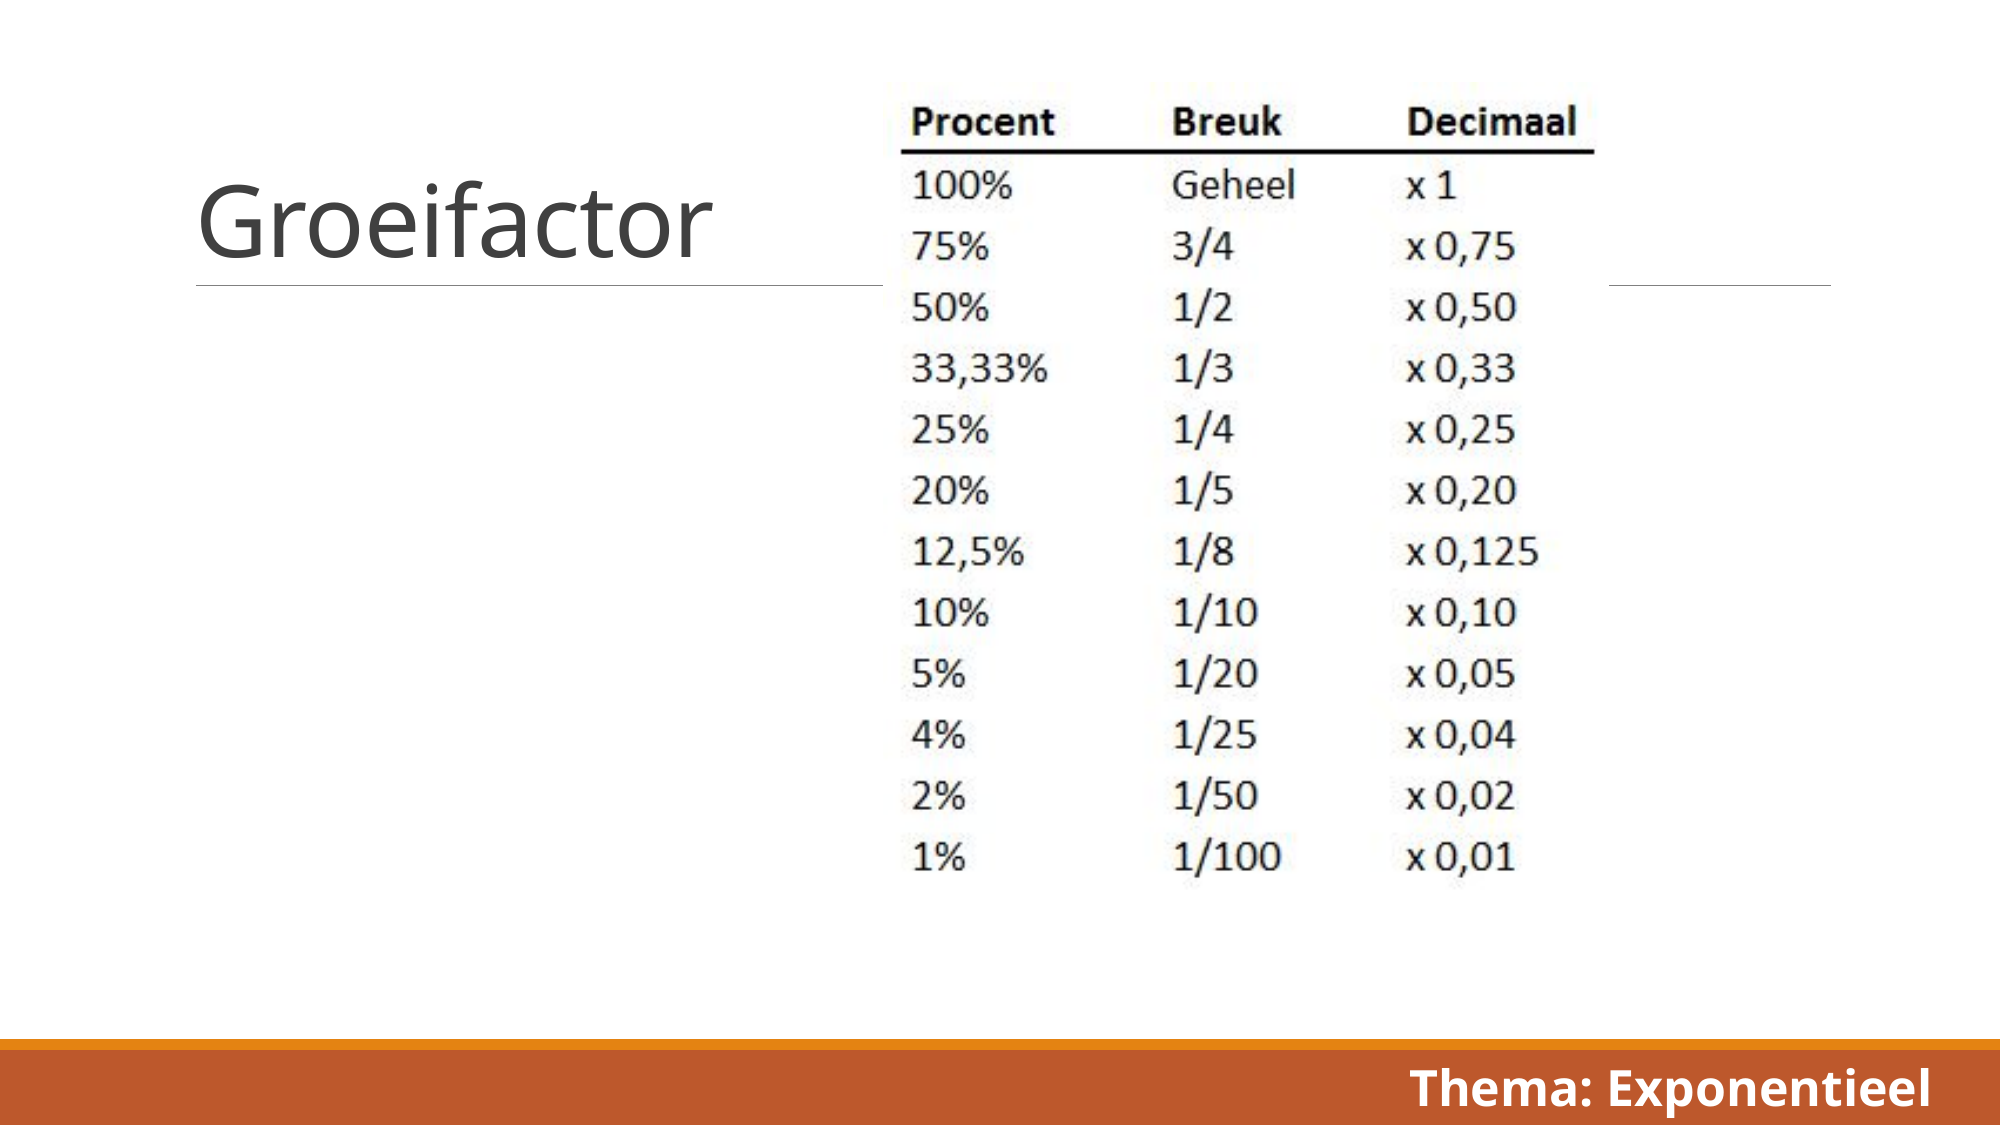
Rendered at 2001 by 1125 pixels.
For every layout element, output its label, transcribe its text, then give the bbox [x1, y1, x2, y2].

title Groeifactor [180, 47, 1830, 285]
picture [882, 81, 1609, 919]
text_box Thema: Exponentieel Verband [1356, 1049, 1986, 1125]
